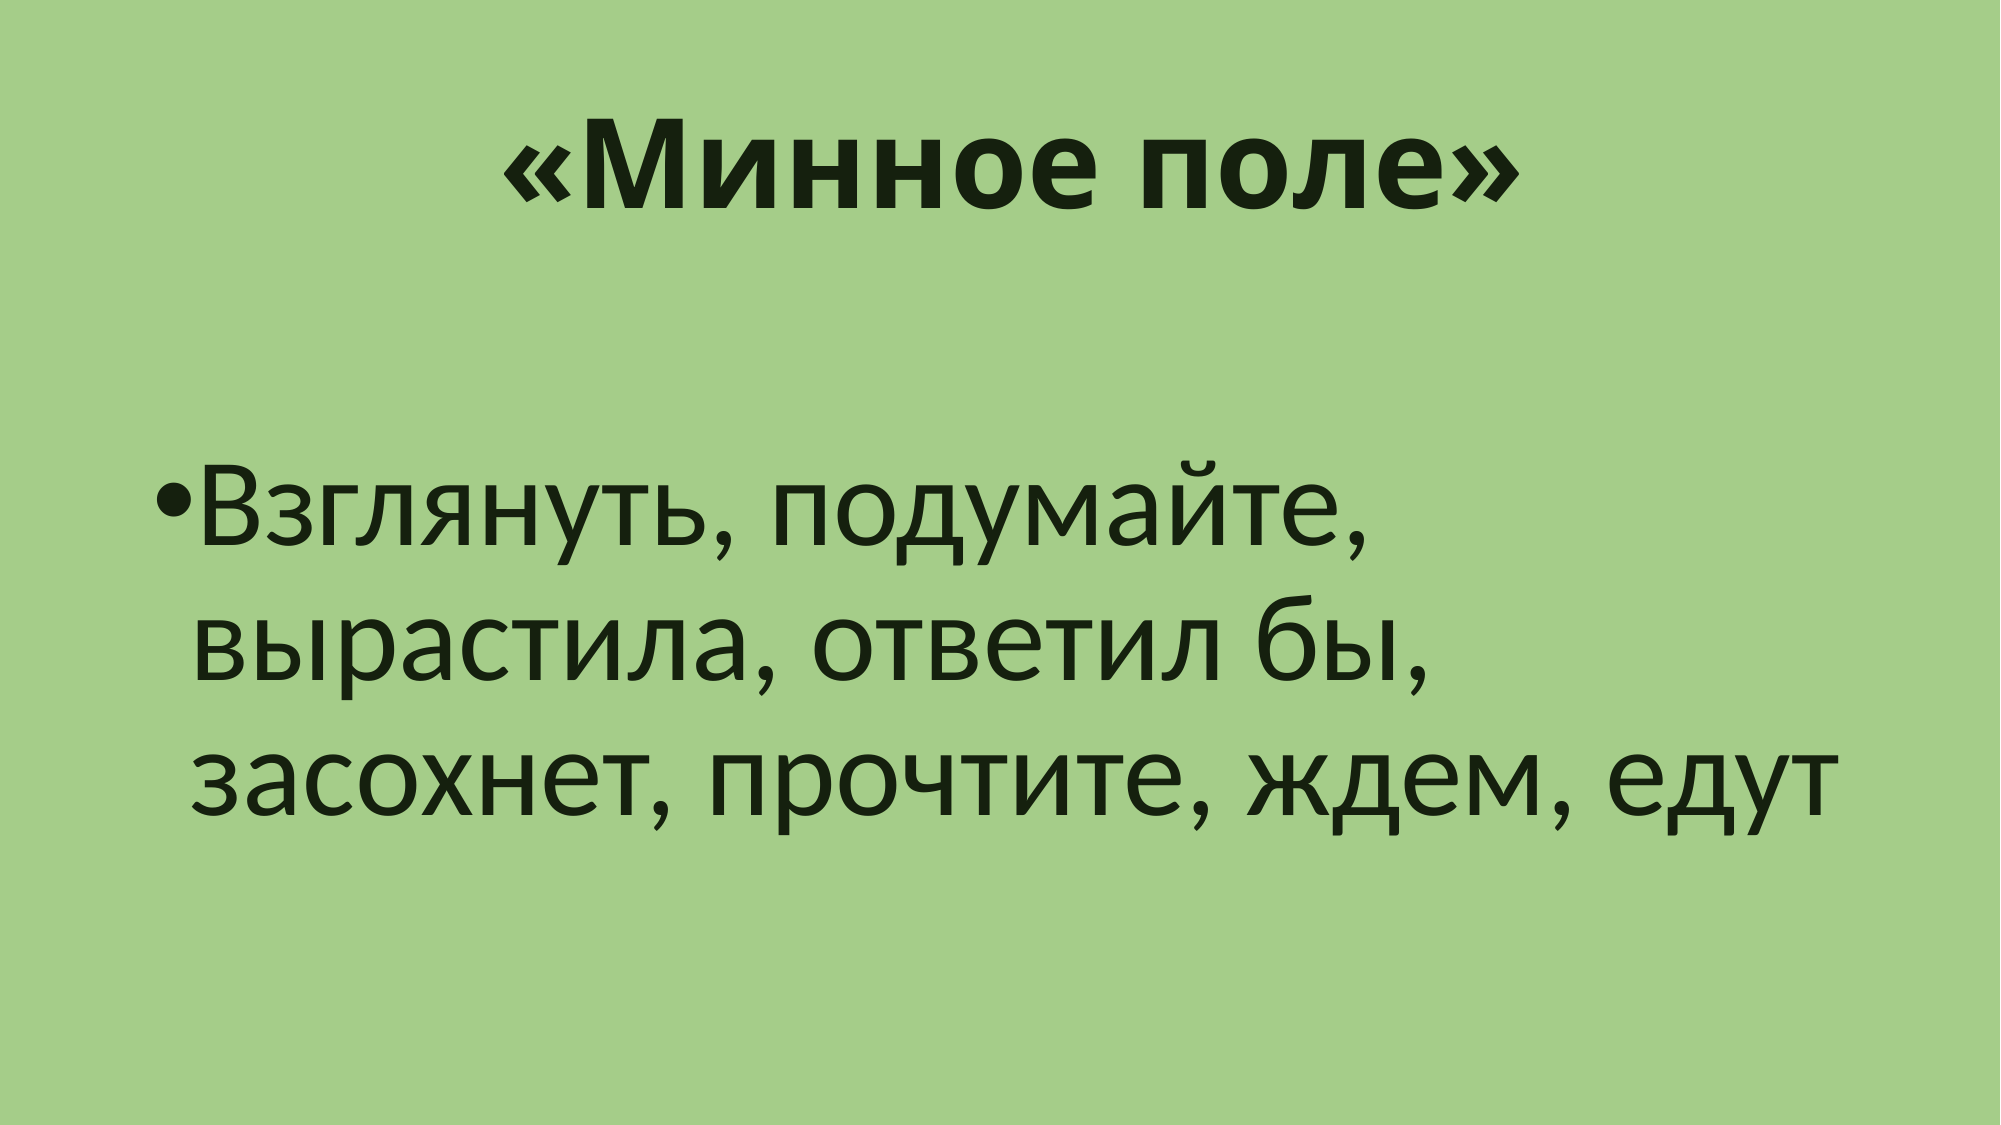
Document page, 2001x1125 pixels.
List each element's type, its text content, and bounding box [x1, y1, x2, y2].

title «Минное поле» [137, 59, 1888, 278]
list Взглянуть, подумайте, вырастила, ответил бы, засохнет, прочтите, ждем, едут [137, 299, 1888, 1014]
